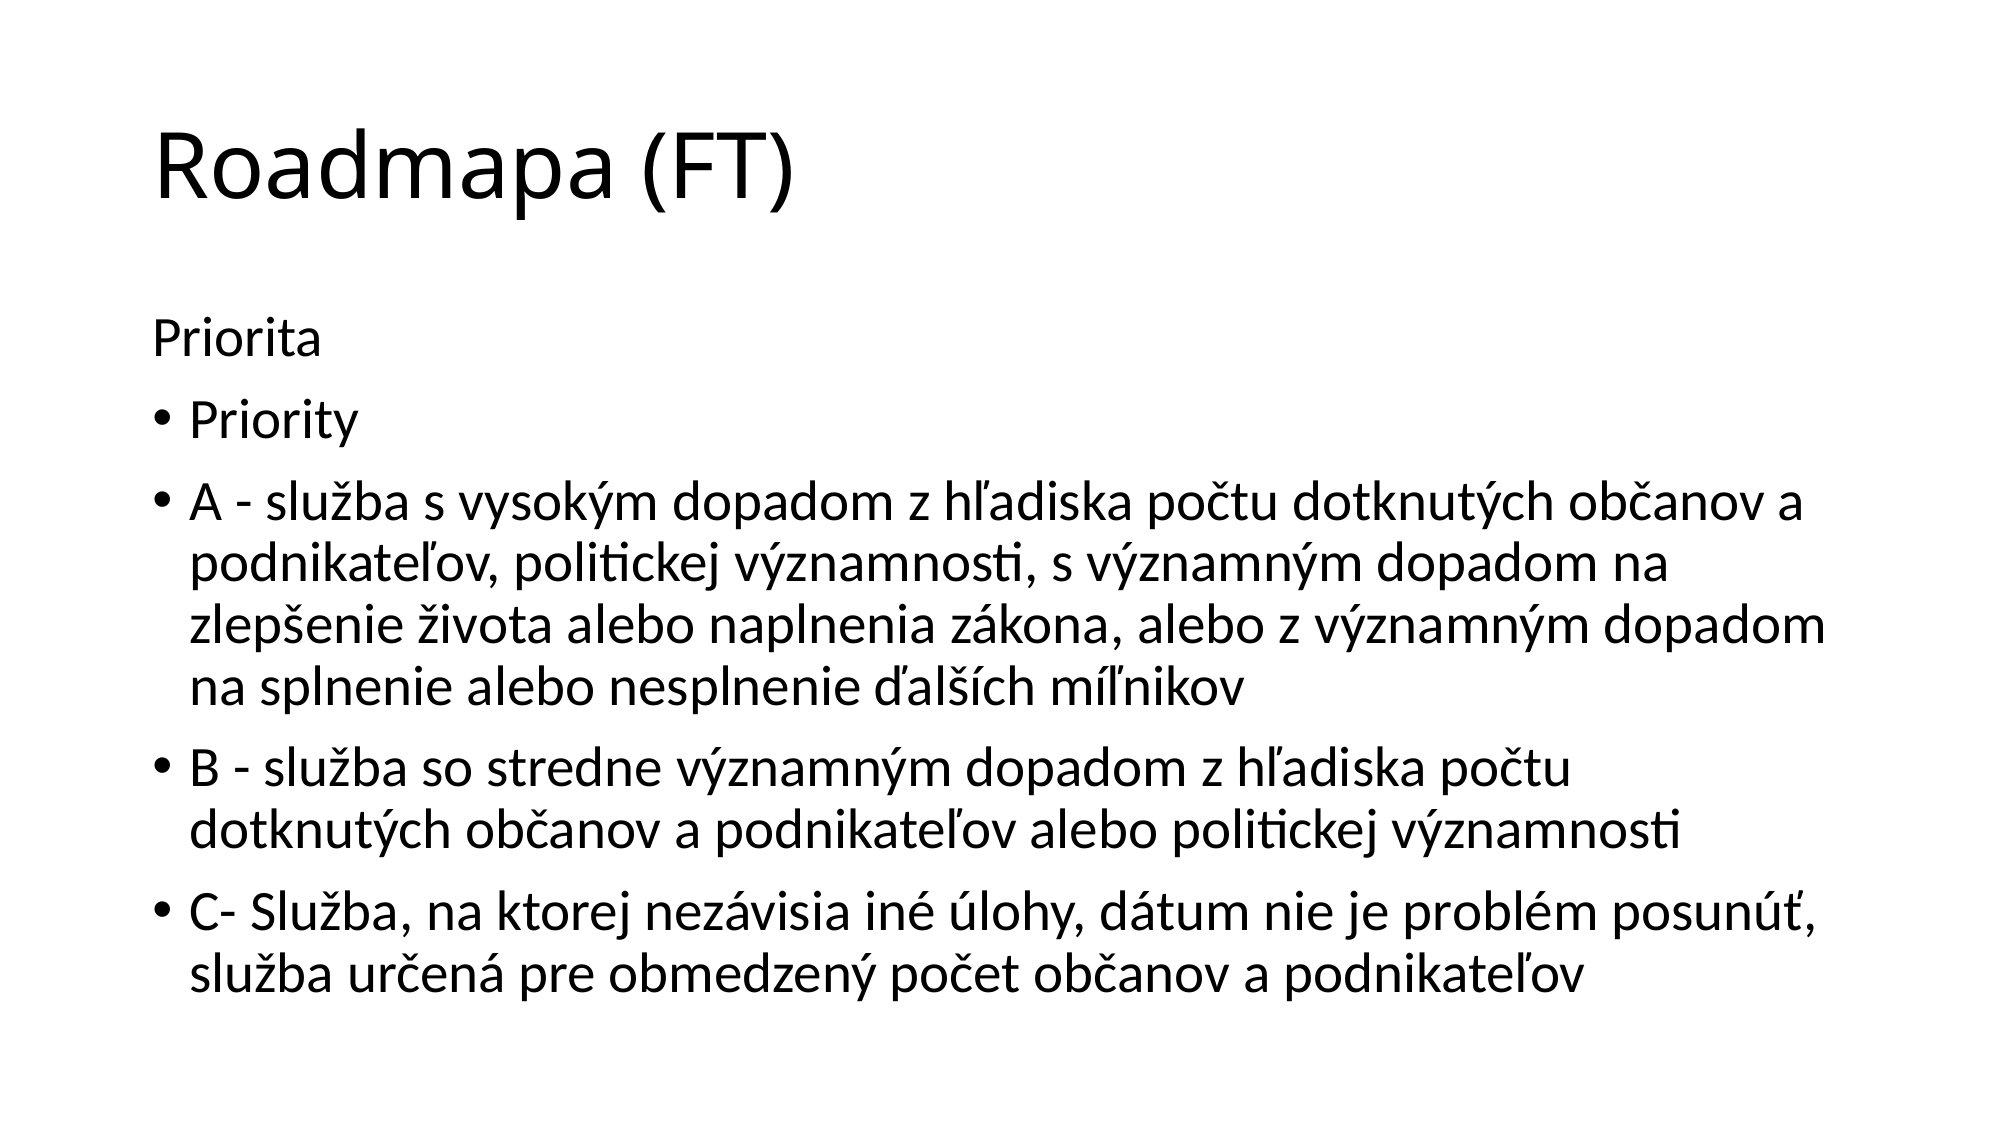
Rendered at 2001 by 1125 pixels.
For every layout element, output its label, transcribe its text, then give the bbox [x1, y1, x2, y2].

title Roadmapa (FT) [137, 59, 1863, 278]
list Priorita Priority A - služba s vysokým dopadom z hľadiska počtu dotknutých občanov a podnikateľov, politickej významnosti, s významným dopadom na zlepšenie života alebo naplnenia zákona, alebo z významným dopadom na splnenie alebo nesplnenie ďalších míľnikov B - služba so stredne významným dopadom z hľadiska počtu dotknutých občanov a podnikateľov alebo politickej významnosti C- Služba, na ktorej nezávisia iné úlohy, dátum nie je problém posunúť, služba určená pre obmedzený počet občanov a podnikateľov [137, 299, 1863, 1014]
